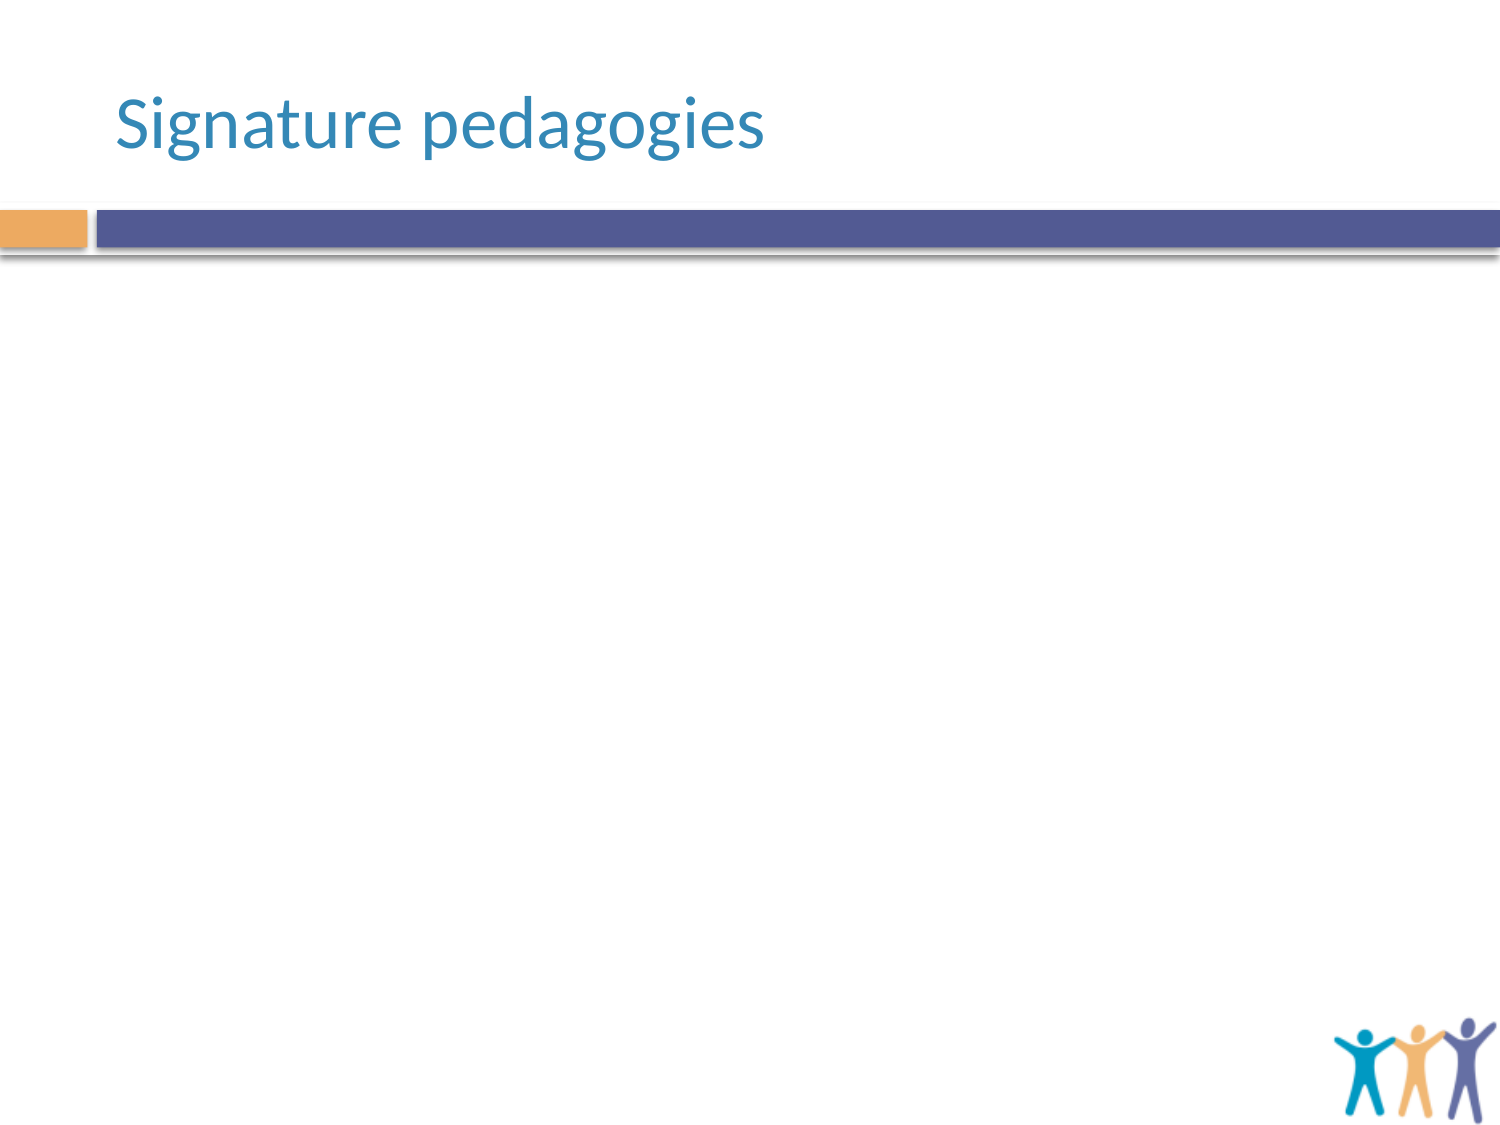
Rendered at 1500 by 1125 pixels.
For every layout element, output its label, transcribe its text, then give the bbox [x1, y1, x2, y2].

title Signature pedagogies [100, 37, 1438, 200]
